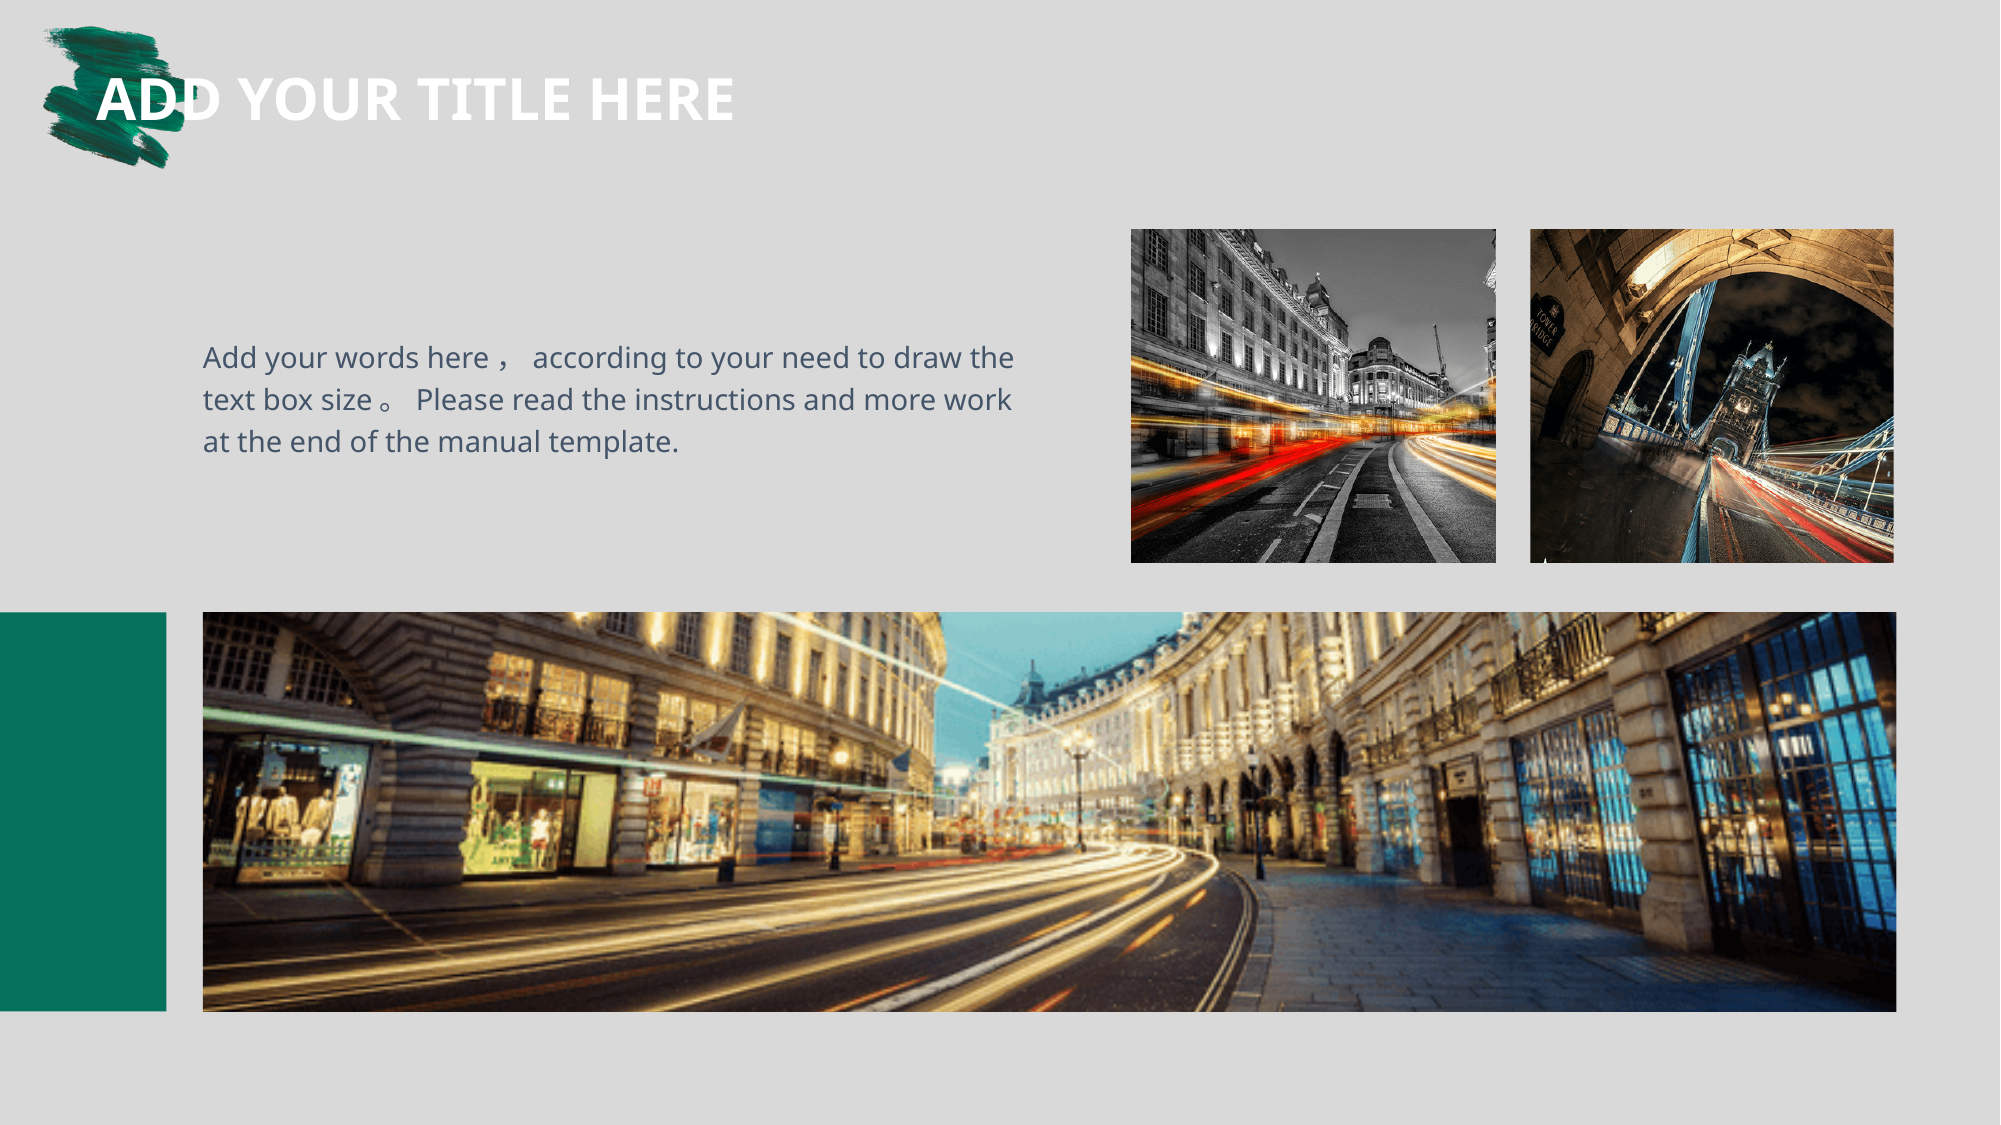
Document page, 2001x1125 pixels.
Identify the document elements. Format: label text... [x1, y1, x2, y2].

text_box [0, 612, 167, 1012]
text_box ADD YOUR TITLE HERE [199, 54, 793, 140]
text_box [202, 229, 1894, 563]
picture [202, 612, 1897, 1012]
picture [42, 26, 199, 169]
